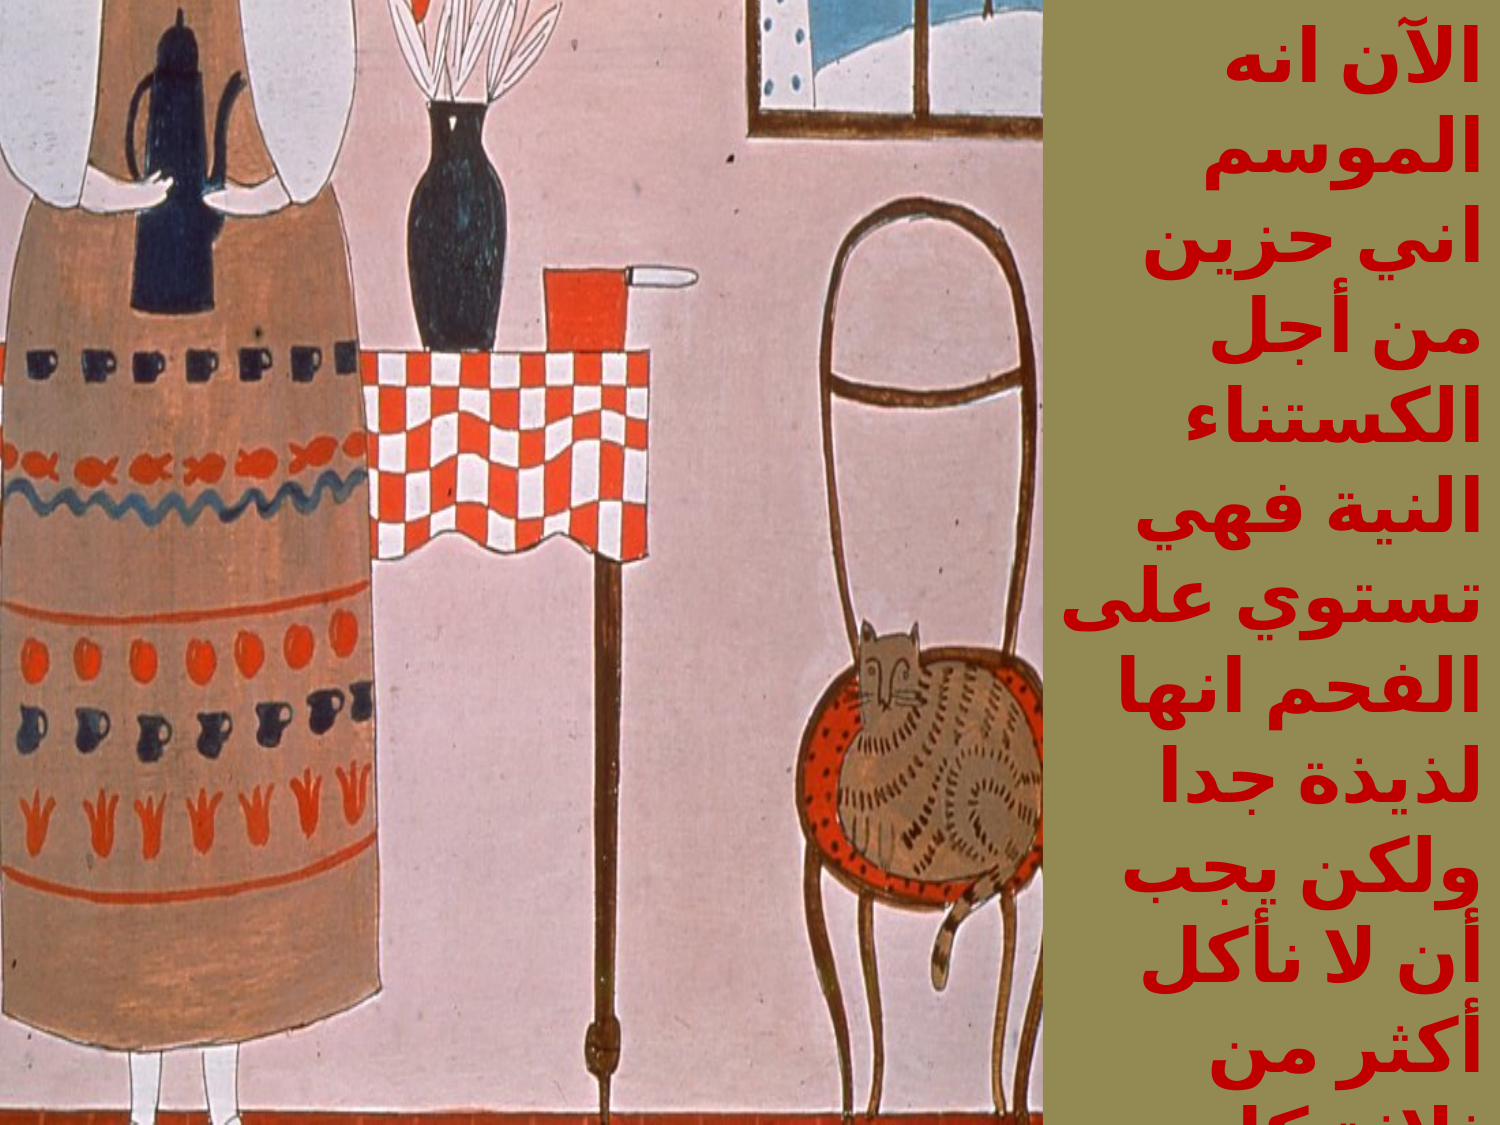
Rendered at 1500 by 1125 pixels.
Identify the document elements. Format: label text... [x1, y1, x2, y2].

text_box الآن انه الموسم اني حزين من أجل الكستناء النية فهي تستوي على الفحم انها لذيذة جدا ولكن يجب أن لا نأكل أكثر من ثلاثة كل مرة لدي ثماني أقلام تلوين جميلة هذا صعب سأركز أكثر [1045, 0, 1500, 1125]
picture [0, 0, 1044, 1125]
